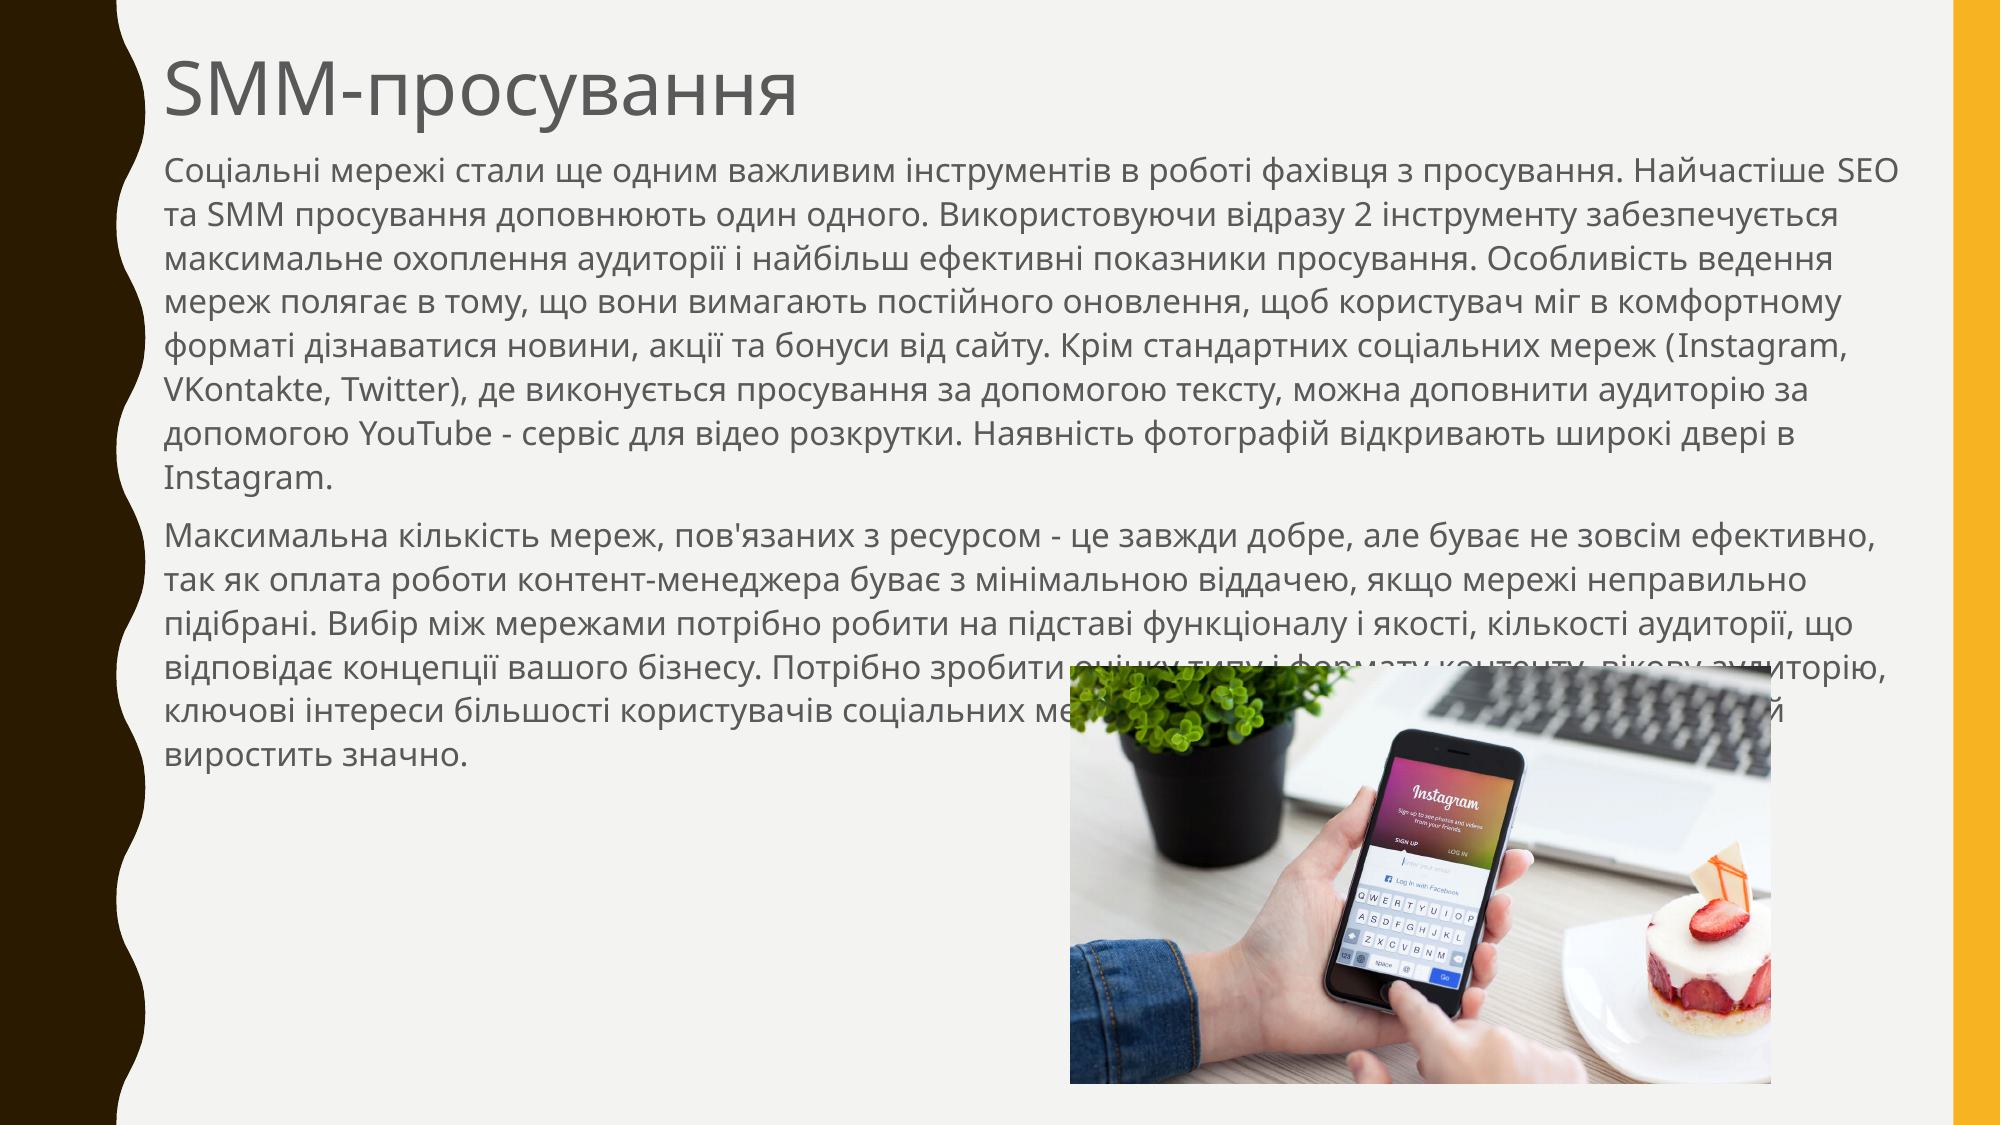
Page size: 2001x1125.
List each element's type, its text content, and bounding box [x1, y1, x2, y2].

list SMM-просування Соціальні мережі стали ще одним важливим інструментів в роботі фахівця з просування. Найчастіше SEO та SMM просування доповнюють один одного. Використовуючи відразу 2 інструменту забезпечується максимальне охоплення аудиторії і найбільш ефективні показники просування. Особливість ведення мереж полягає в тому, що вони вимагають постійного оновлення, щоб користувач міг в комфортному форматі дізнаватися новини, акції та бонуси від сайту. Крім стандартних соціальних мереж (Instagram, VKontakte, Twitter), де виконується просування за допомогою тексту, можна доповнити аудиторію за допомогою YouTube - сервіс для відео розкрутки. Наявність фотографій відкривають широкі двері в Instagram. Максимальна кількість мереж, пов'язаних з ресурсом - це завжди добре, але буває не зовсім ефективно, так як оплата роботи контент-менеджера буває з мінімальною віддачею, якщо мережі неправильно підібрані. Вибір між мережами потрібно робити на підставі функціоналу і якості, кількості аудиторії, що відповідає концепції вашого бізнесу. Потрібно зробити оцінку типу і формату контенту, вікову аудиторію, ключові інтереси більшості користувачів соціальних мереж. Після якісного аналізу приплив людей виростить значно. [148, 24, 1922, 1022]
picture [1070, 666, 1771, 1084]
